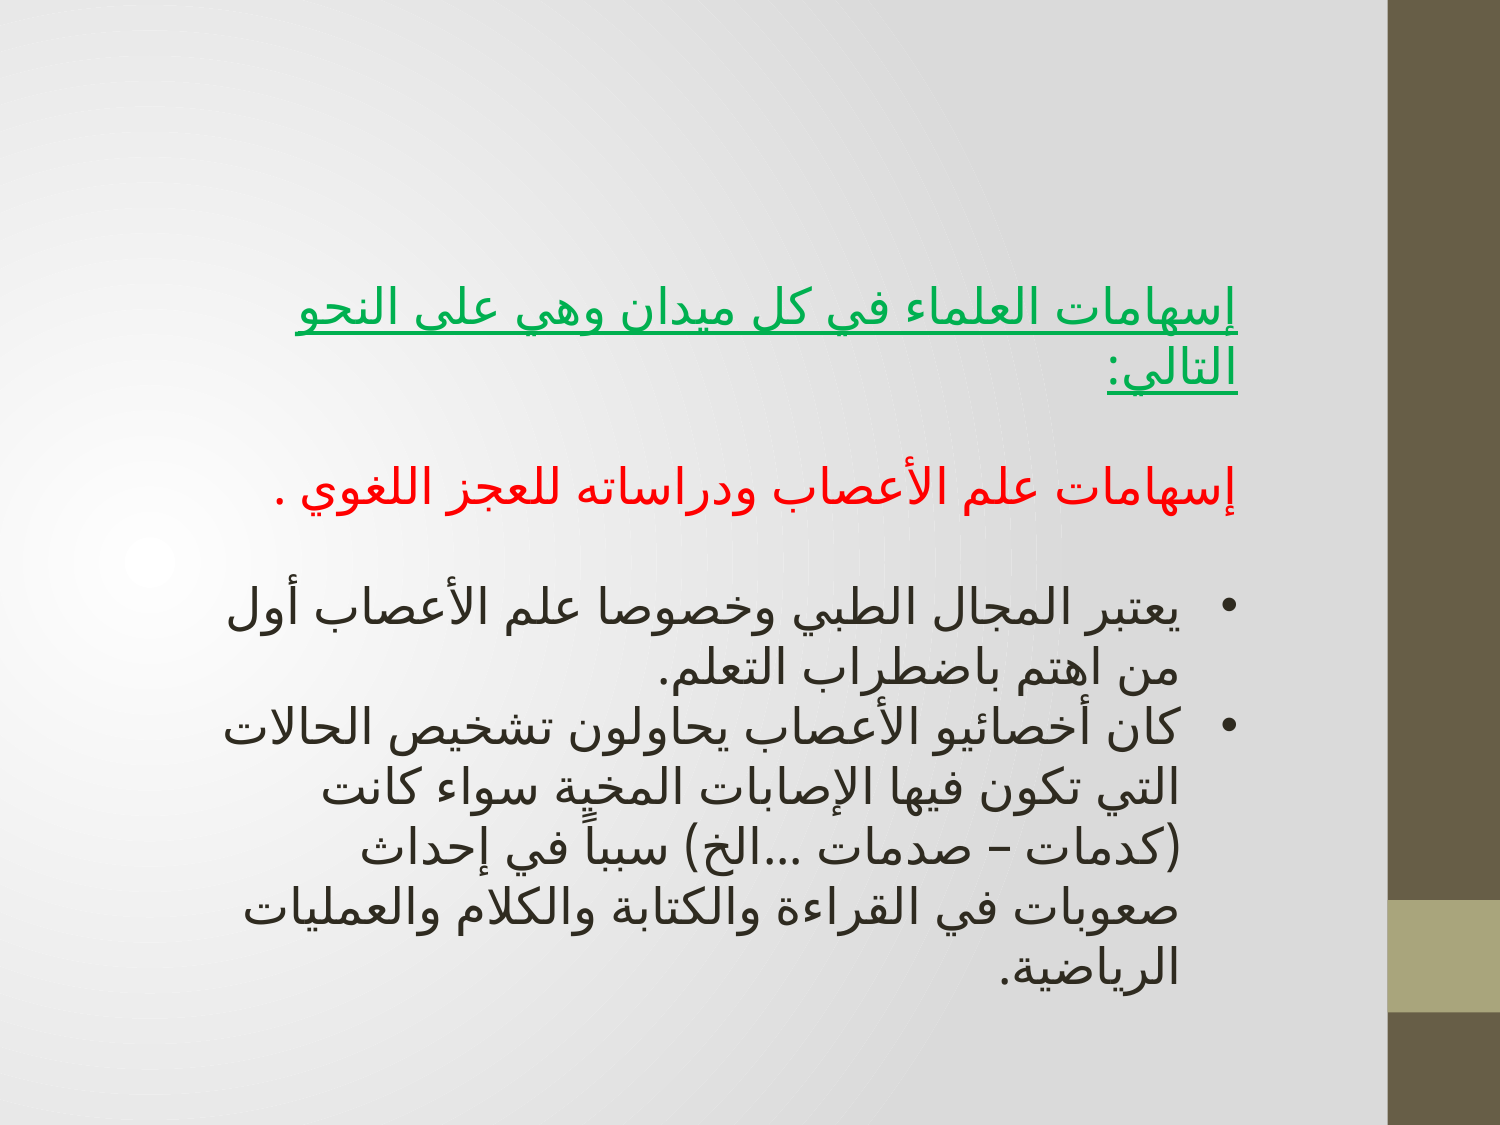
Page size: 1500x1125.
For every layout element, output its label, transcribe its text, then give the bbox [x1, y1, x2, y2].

text_box إسهامات العلماء في كل ميدان وهي على النحو التالي: إسهامات علم الأعصاب ودراساته للعجز اللغوي . يعتبر المجال الطبي وخصوصا علم الأعصاب أول من اهتم باضطراب التعلم. كان أخصائيو الأعصاب يحاولون تشخيص الحالات التي تكون فيها الإصابات المخية سواء كانت (كدمات – صدمات ...الخ) سبباً في إحداث صعوبات في القراءة والكتابة والكلام والعمليات الرياضية. [171, 267, 1253, 1047]
